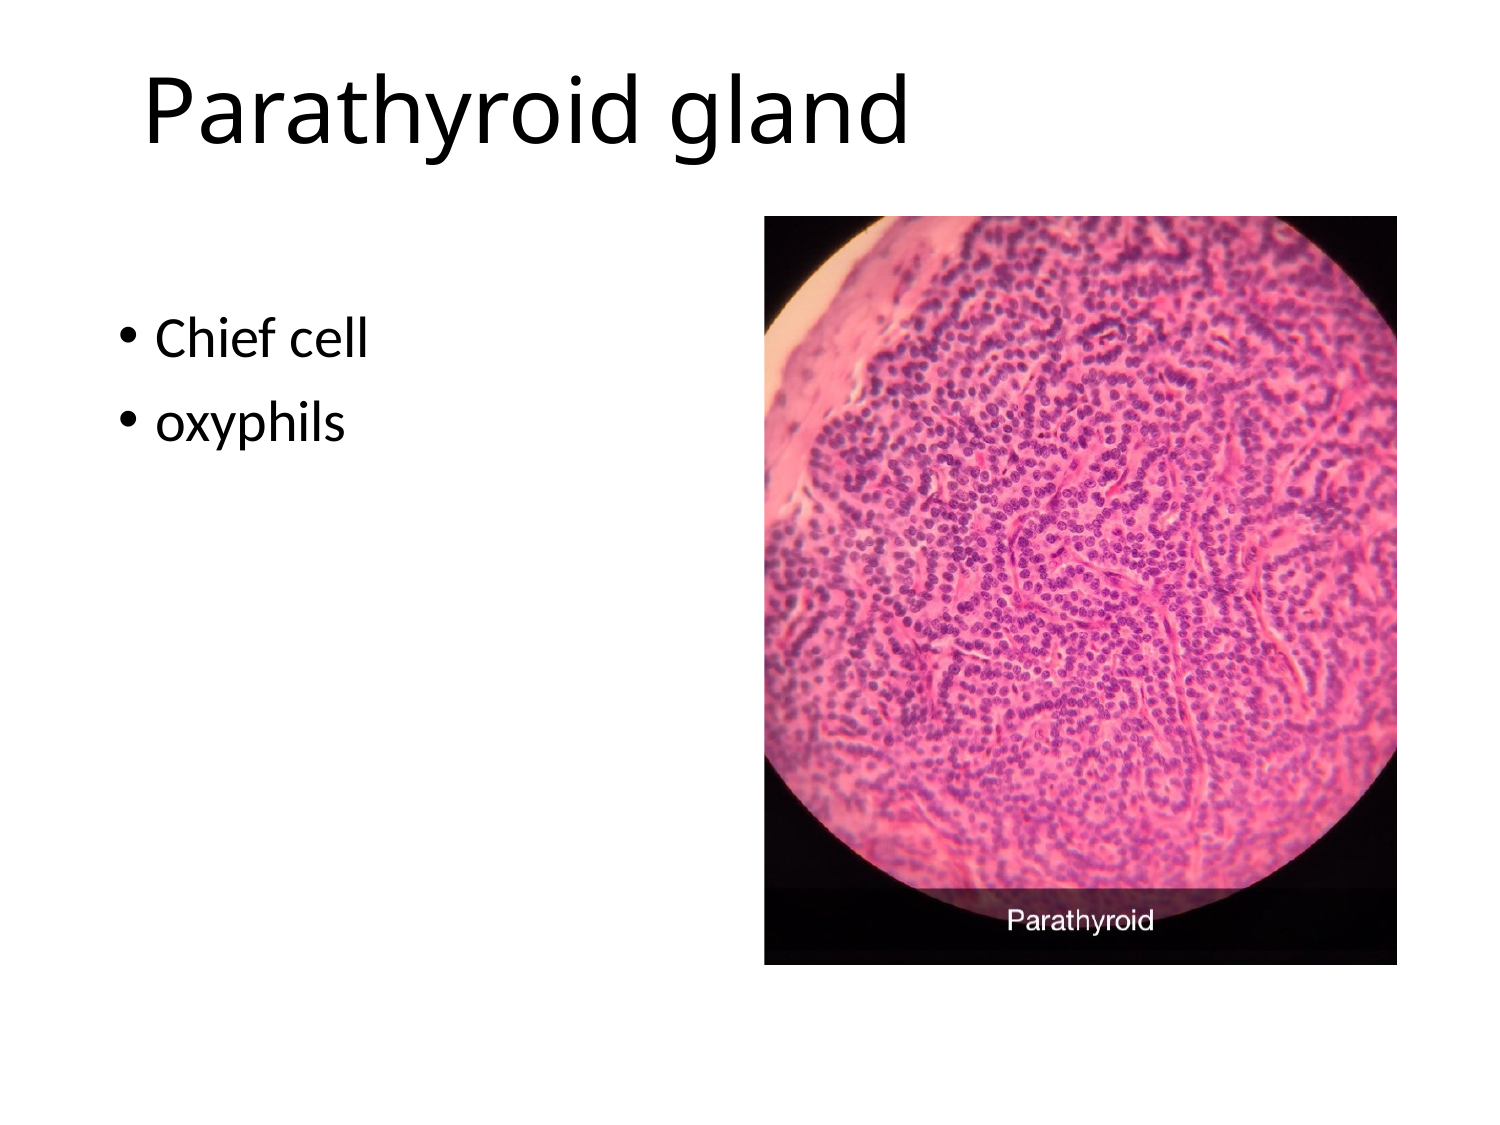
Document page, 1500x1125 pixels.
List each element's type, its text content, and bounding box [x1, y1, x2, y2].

list Chief cell oxyphils [103, 299, 1397, 1014]
picture [764, 216, 1397, 965]
title Parathyroid gland [103, 59, 1397, 278]
